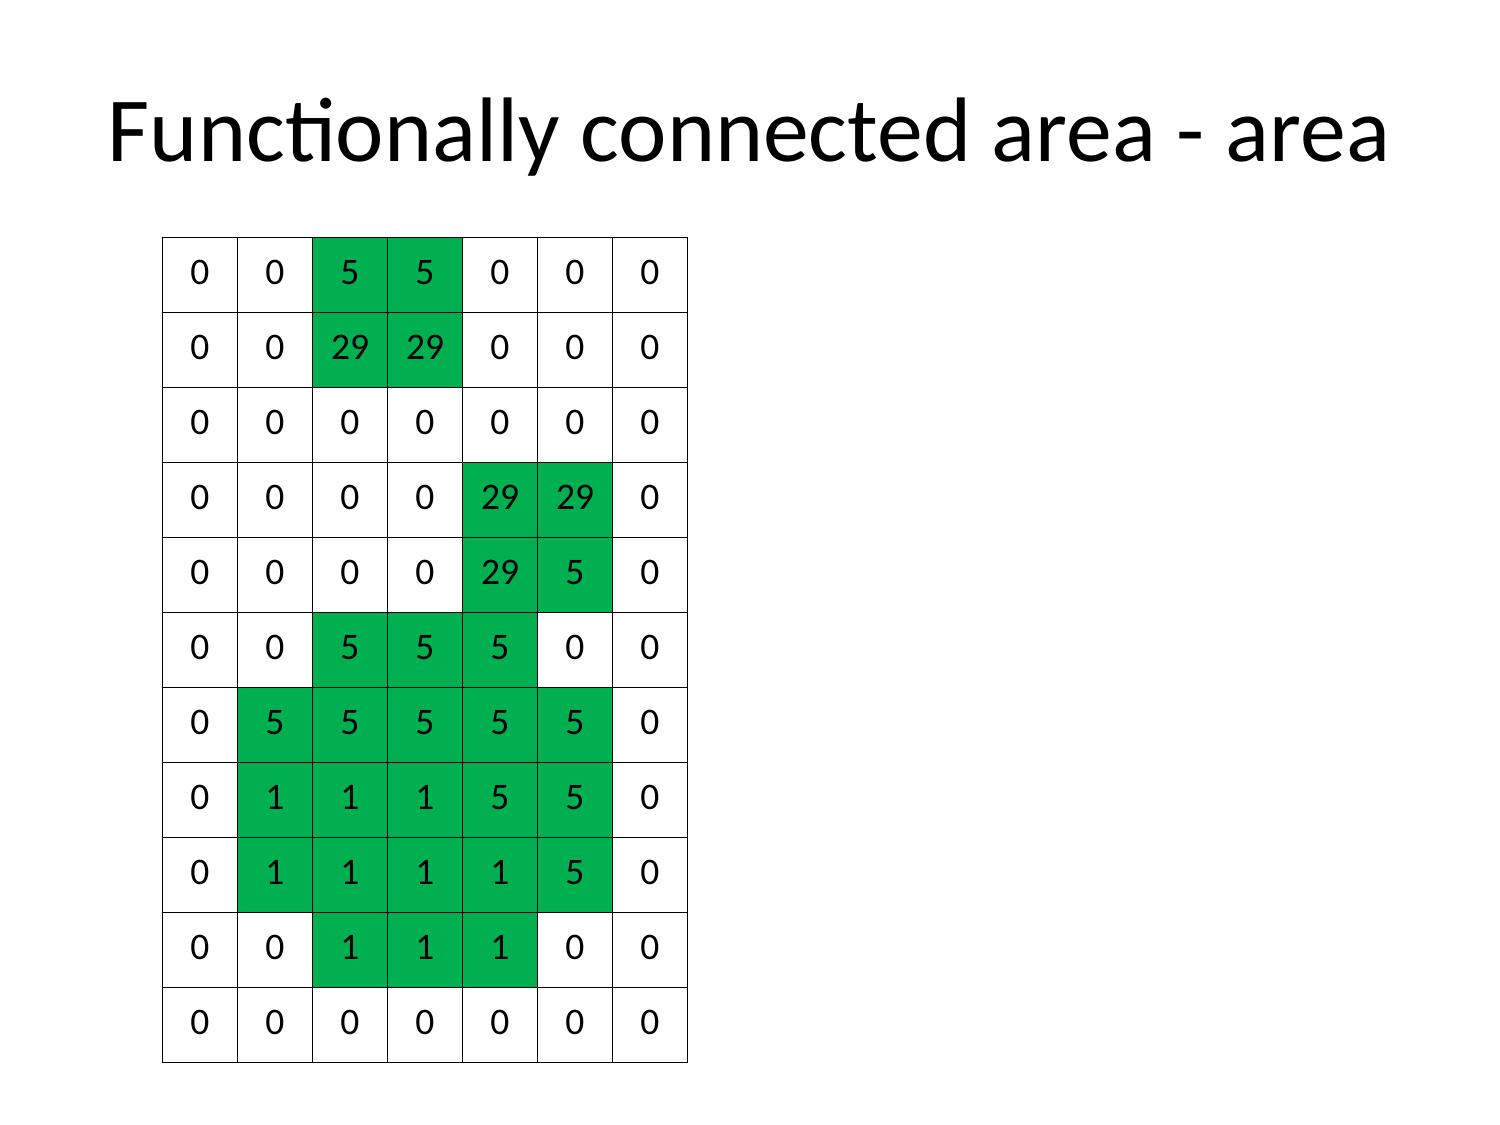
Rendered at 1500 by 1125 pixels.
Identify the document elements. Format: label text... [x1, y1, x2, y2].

table_cell 0 [613, 538, 687, 612]
table_cell 0 [388, 538, 462, 612]
table_cell 0 [163, 838, 237, 912]
table_cell 0 [613, 688, 687, 762]
table_cell 5 [388, 613, 462, 687]
table_cell 0 [538, 988, 612, 1062]
table_header 0 [463, 238, 537, 312]
table_cell 1 [463, 838, 537, 912]
table_cell 1 [313, 838, 387, 912]
table_cell 0 [163, 388, 237, 462]
table_cell 5 [538, 763, 612, 837]
table_cell 0 [463, 388, 537, 462]
table_cell 29 [463, 538, 537, 612]
table_cell 0 [163, 613, 237, 687]
table_cell 0 [538, 313, 612, 387]
table_cell 0 [313, 388, 387, 462]
table_header 5 [388, 238, 462, 312]
table_cell 29 [313, 313, 387, 387]
table_cell 0 [163, 463, 237, 537]
table_header 0 [538, 238, 612, 312]
table_cell 0 [538, 388, 612, 462]
table_cell 5 [463, 688, 537, 762]
table_cell 5 [238, 688, 312, 762]
table_cell 0 [613, 613, 687, 687]
table_cell 0 [163, 688, 237, 762]
table_cell 1 [463, 913, 537, 987]
table_cell 0 [613, 313, 687, 387]
table_cell 0 [163, 988, 237, 1062]
table_cell 29 [463, 463, 537, 537]
table_cell 5 [313, 688, 387, 762]
table_cell 0 [238, 988, 312, 1062]
table_cell 0 [238, 613, 312, 687]
table_cell 1 [238, 763, 312, 837]
table_header 0 [238, 238, 312, 312]
table_cell 1 [313, 913, 387, 987]
table_cell 1 [238, 838, 312, 912]
table_cell 0 [313, 988, 387, 1062]
table_header 0 [613, 238, 687, 312]
table_cell 0 [163, 763, 237, 837]
table_cell 5 [538, 688, 612, 762]
table_cell 0 [613, 838, 687, 912]
table_cell 0 [613, 463, 687, 537]
table_cell 0 [538, 913, 612, 987]
table_cell 5 [313, 613, 387, 687]
table_cell 1 [313, 763, 387, 837]
table_cell 0 [163, 913, 237, 987]
table_cell 29 [388, 313, 462, 387]
table_cell 5 [538, 838, 612, 912]
table_cell 1 [388, 913, 462, 987]
table_cell 0 [463, 313, 537, 387]
title Functionally connected area - area [75, 45, 1425, 233]
table_cell 0 [613, 988, 687, 1062]
table_cell 0 [538, 613, 612, 687]
table_cell 0 [163, 538, 237, 612]
table_cell 5 [463, 763, 537, 837]
table_header 5 [313, 238, 387, 312]
table_cell 5 [538, 538, 612, 612]
table_cell 0 [388, 388, 462, 462]
table_cell 29 [538, 463, 612, 537]
table_cell 0 [238, 538, 312, 612]
table_cell 0 [313, 463, 387, 537]
table_cell 0 [388, 463, 462, 537]
table_cell 1 [388, 763, 462, 837]
table_cell 5 [388, 688, 462, 762]
table_cell 0 [238, 913, 312, 987]
table_cell 0 [163, 313, 237, 387]
table_cell 0 [238, 463, 312, 537]
table_cell 0 [238, 388, 312, 462]
table_header 0 [163, 238, 237, 312]
table_cell 0 [238, 313, 312, 387]
table_cell 0 [313, 538, 387, 612]
table_cell 5 [463, 613, 537, 687]
table_cell 0 [613, 913, 687, 987]
table_cell 0 [613, 763, 687, 837]
table_cell 0 [463, 988, 537, 1062]
table_cell 0 [388, 988, 462, 1062]
table_cell 1 [388, 838, 462, 912]
table_cell 0 [613, 388, 687, 462]
